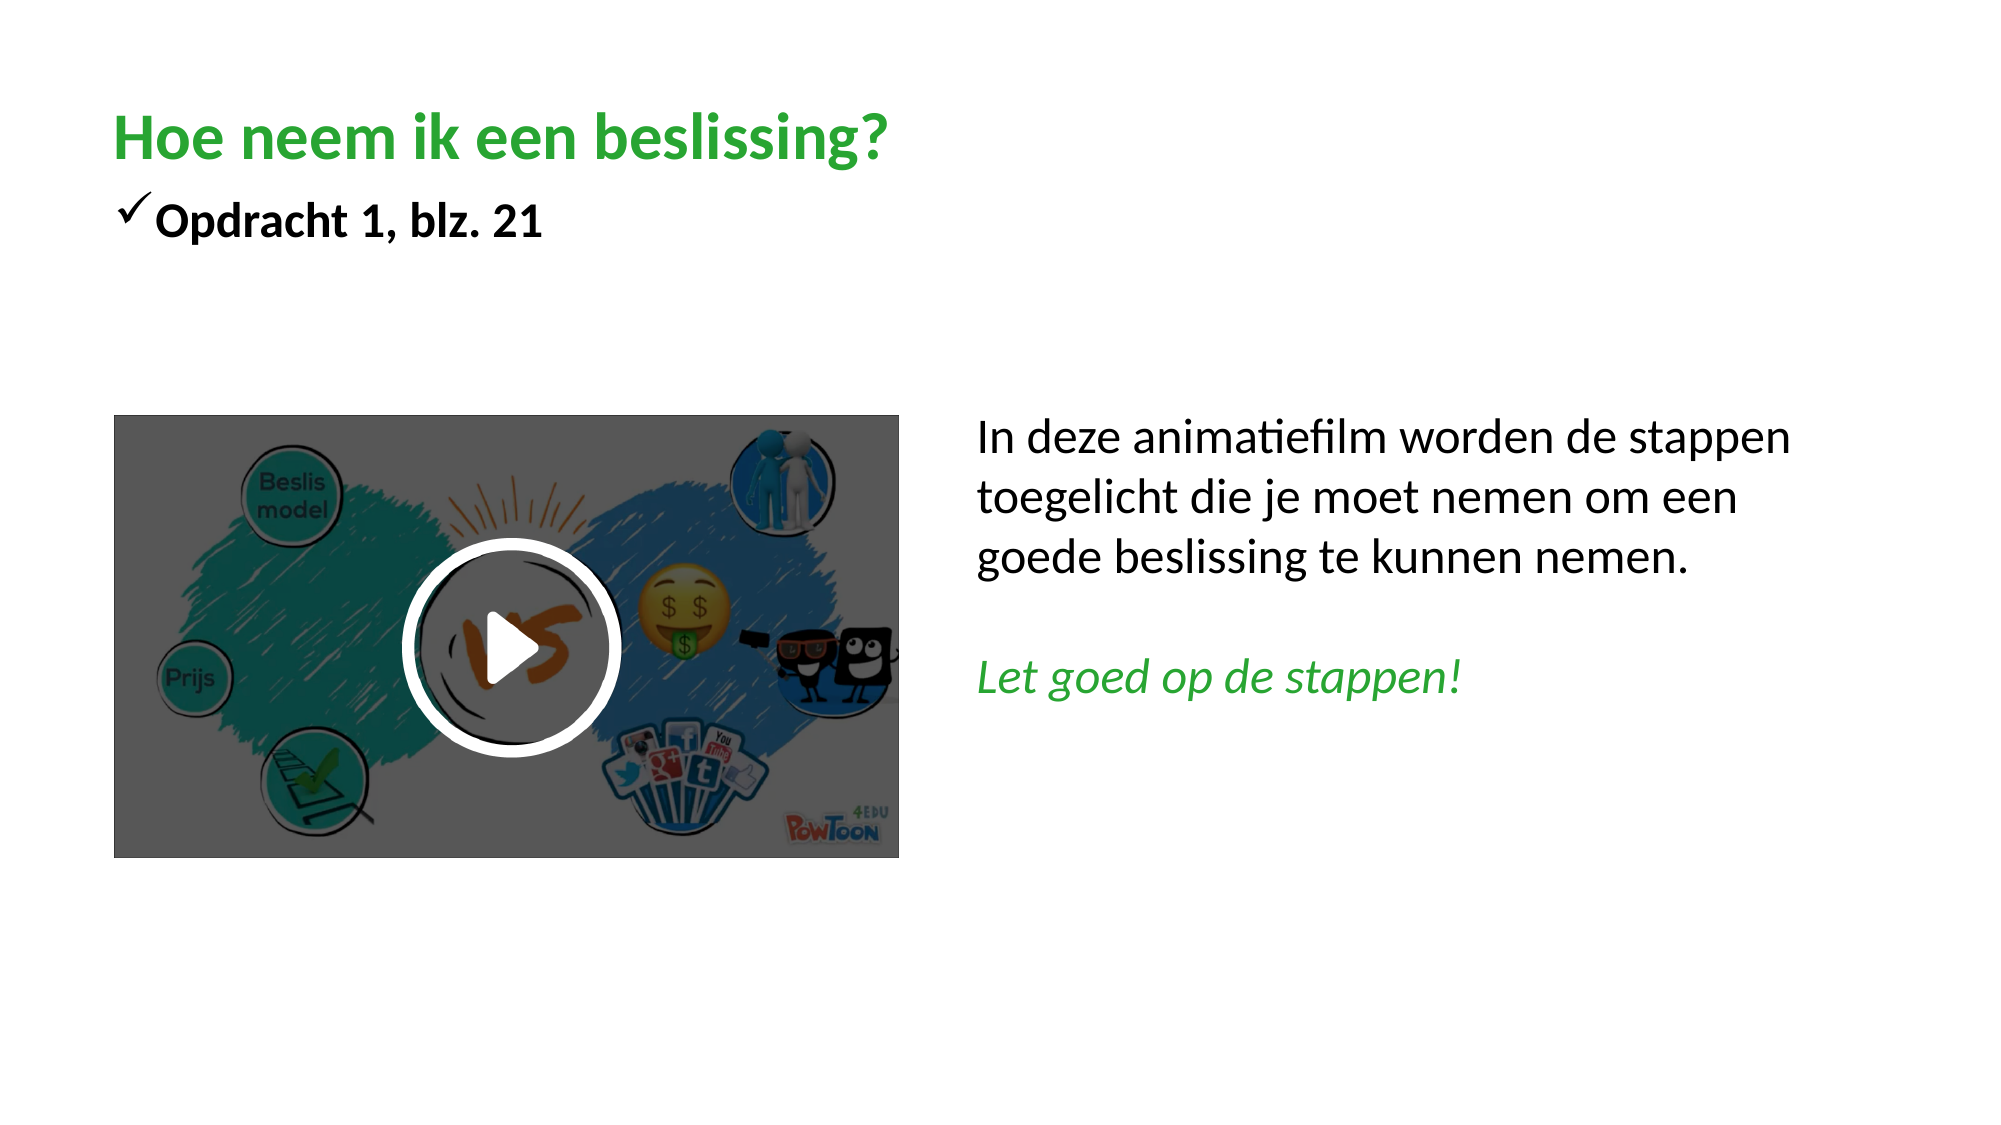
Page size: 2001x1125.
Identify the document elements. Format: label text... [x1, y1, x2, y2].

text_box In deze animatiefilm worden de stappen toegelicht die je moet nemen om een goede beslissing te kunnen nemen. Let goed op de stappen! [976, 403, 1854, 704]
picture [114, 415, 899, 858]
text_box Hoe neem ik een beslissing? Opdracht 1, blz. 21 [114, 101, 1566, 287]
